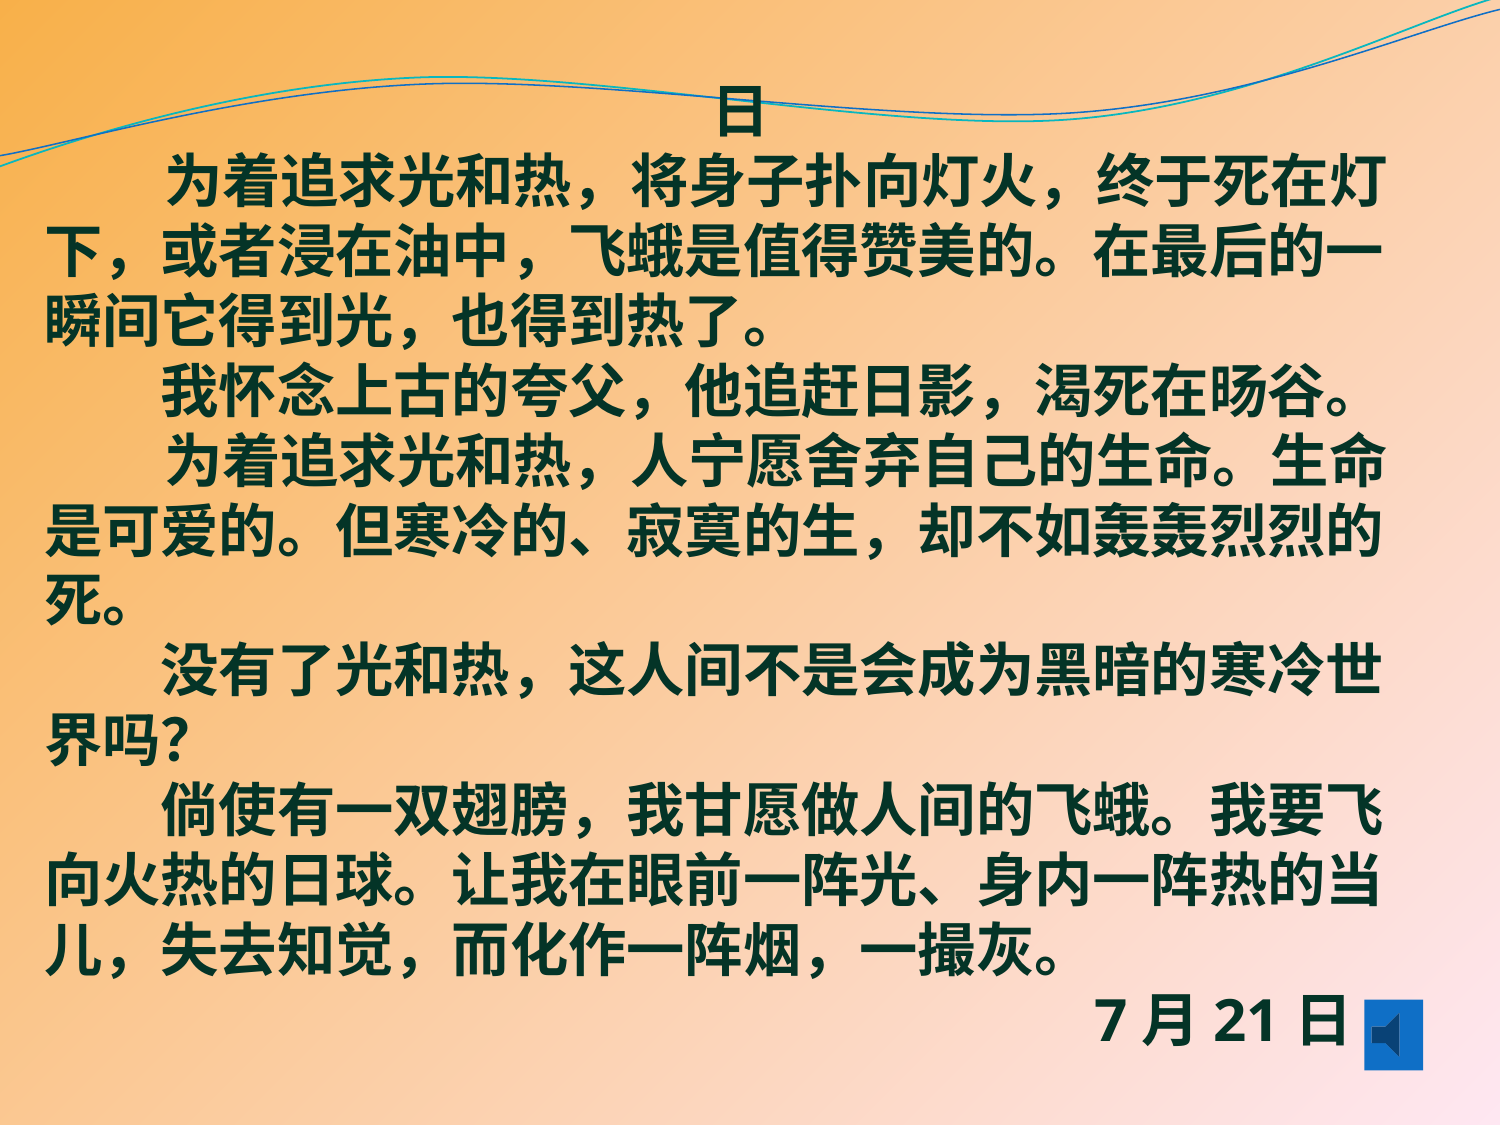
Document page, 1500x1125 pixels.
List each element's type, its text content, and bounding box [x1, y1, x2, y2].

text_box [1364, 999, 1424, 1071]
text_box 日 为着追求光和热，将身子扑向灯火，终于死在灯下，或者浸在油中，飞蛾是值得赞美的。在最后的一瞬间它得到光，也得到热了。 我怀念上古的夸父，他追赶日影，渴死在旸谷。 为着追求光和热，人宁愿舍弃自己的生命。生命是可爱的。但寒冷的、寂寞的生，却不如轰轰烈烈的死。 没有了光和热，这人间不是会成为黑暗的寒冷世界吗？ 倘使有一双翅膀，我甘愿做人间的飞蛾。我要飞向火热的日球。让我在眼前一阵光、身内一阵热的当儿，失去知觉，而化作一阵烟，一撮灰。 7月21日 [29, 66, 1453, 1125]
